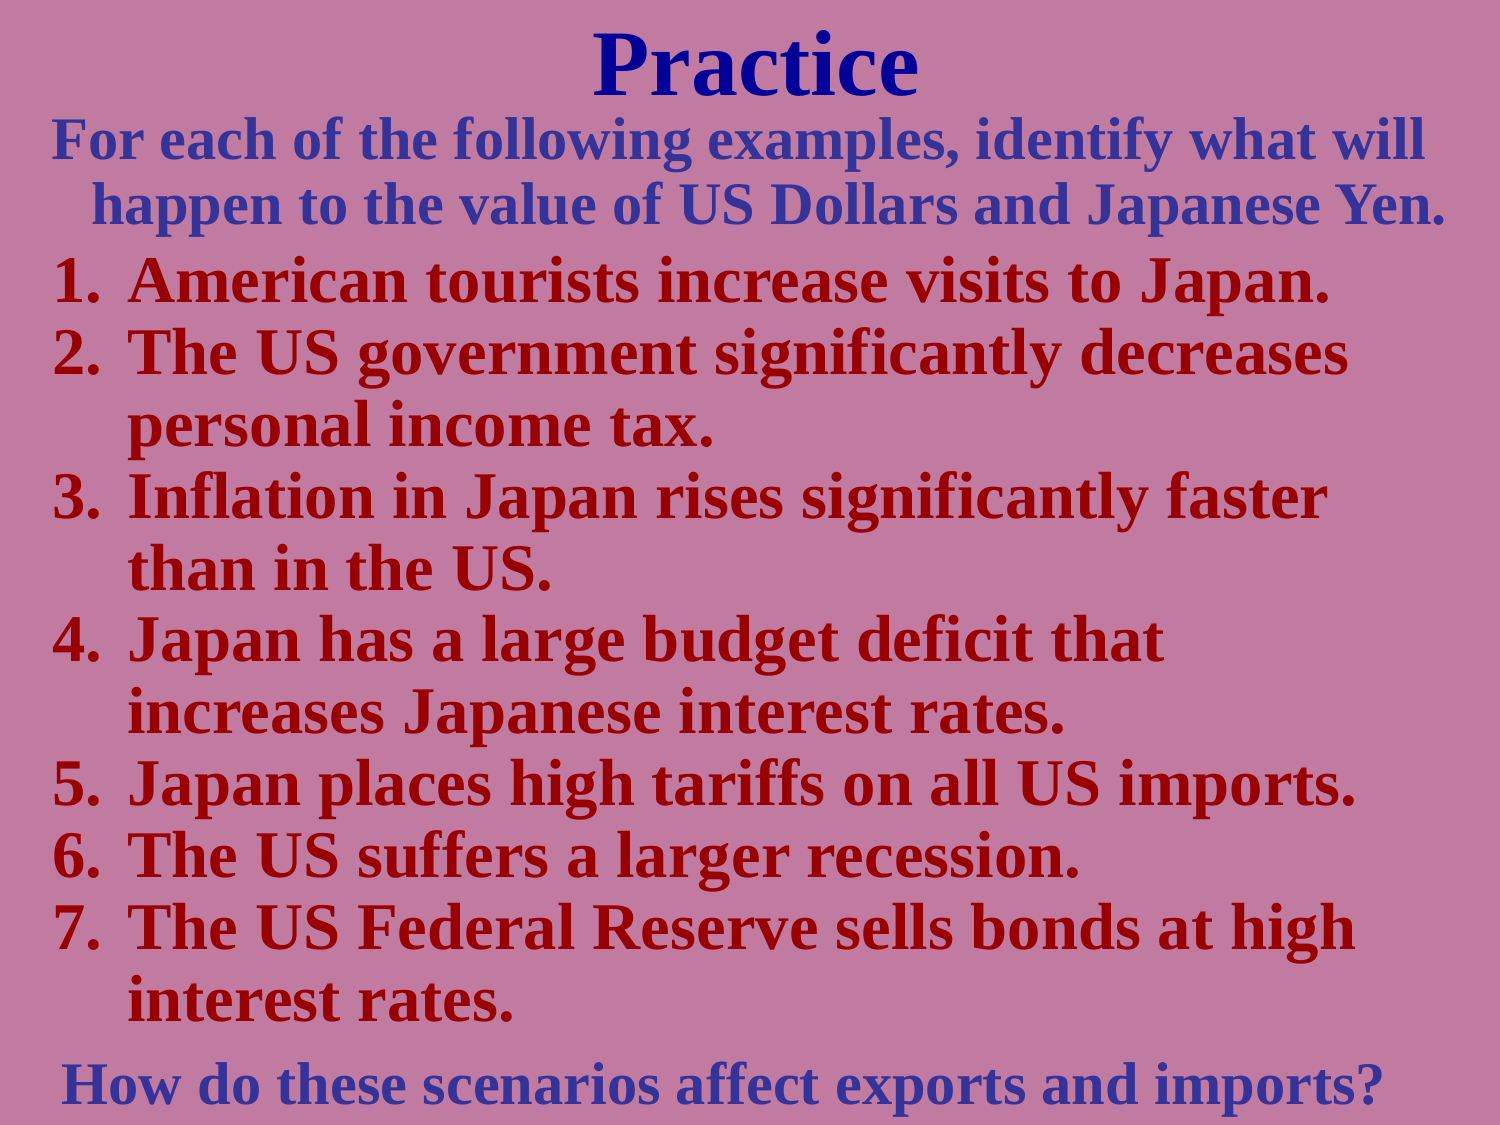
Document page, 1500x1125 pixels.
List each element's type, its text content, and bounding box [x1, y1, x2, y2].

text_box How do these scenarios affect exports and imports? [0, 1045, 1481, 1125]
text_box For each of the following examples, identify what will happen to the value of US Dollars and Japanese Yen. [0, 99, 1481, 245]
text_box Practice [399, 24, 1113, 99]
text_box American tourists increase visits to Japan. The US government significantly decreases personal income tax. Inflation in Japan rises significantly faster than in the US. Japan has a large budget deficit that increases Japanese interest rates. Japan places high tariffs on all US imports. The US suffers a larger recession. The US Federal Reserve sells bonds at high interest rates. [37, 237, 1456, 1043]
